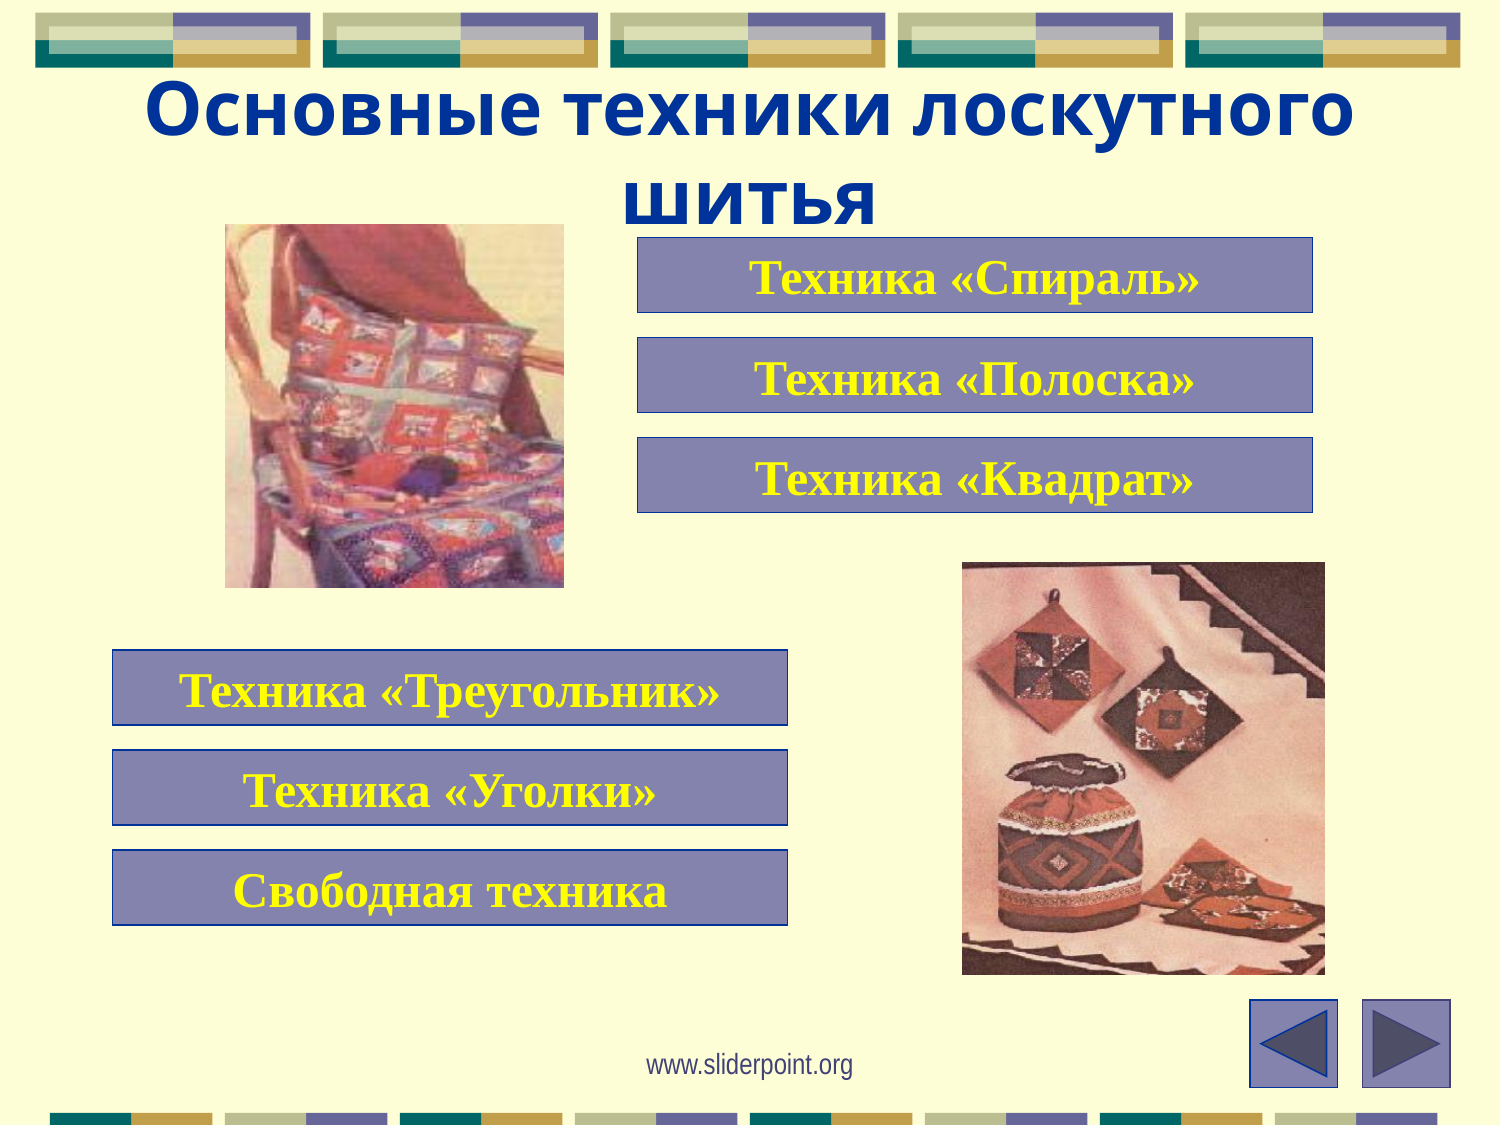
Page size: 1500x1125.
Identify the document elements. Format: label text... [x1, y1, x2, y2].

title Основные техники лоскутного шитья [112, 99, 1388, 201]
text_box Техника «Спираль» [637, 237, 1313, 313]
footer www.sliderpoint.org [512, 1012, 988, 1088]
text_box Техника «Треугольник» [112, 649, 788, 725]
text_box Техника «Полоска» [637, 337, 1313, 413]
text_box Техника «Квадрат» [637, 437, 1313, 513]
text_box Свободная техника [112, 849, 788, 925]
text_box Техника «Уголки» [112, 749, 788, 825]
picture [224, 224, 565, 588]
text_box [1362, 999, 1450, 1088]
picture [962, 562, 1326, 976]
text_box [1249, 999, 1338, 1088]
